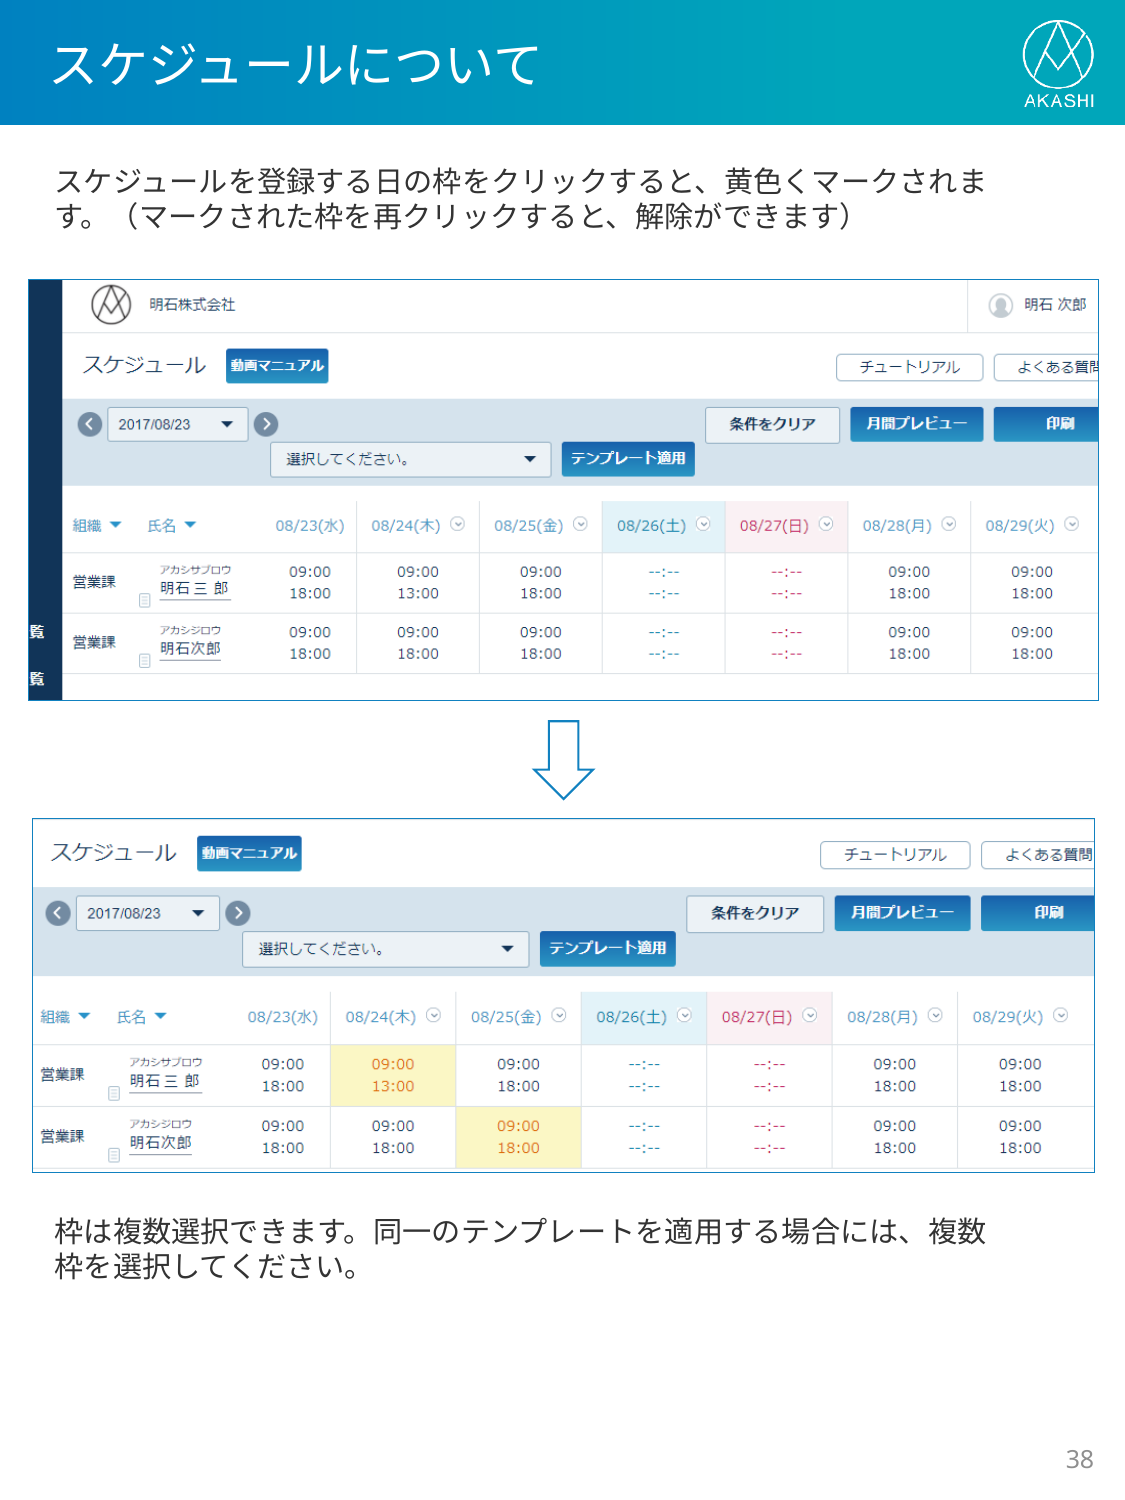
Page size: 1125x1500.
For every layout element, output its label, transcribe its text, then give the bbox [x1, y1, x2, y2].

slide_number 37 [856, 1420, 1110, 1500]
text_box [531, 720, 596, 801]
text_box 枠は複数選択できます。同一のテンプレートを適用する場合には、複数枠を選択してください。 [39, 1205, 1011, 1291]
text_box スケジュールを登録する日の枠をクリックすると、黄色くマークされます。（マークされた枠を再クリックすると、解除ができます） [39, 156, 1011, 242]
picture [32, 818, 1095, 1173]
picture [1045, 9, 1103, 117]
title スケジュールについて [33, 0, 1045, 123]
picture [28, 279, 1099, 701]
